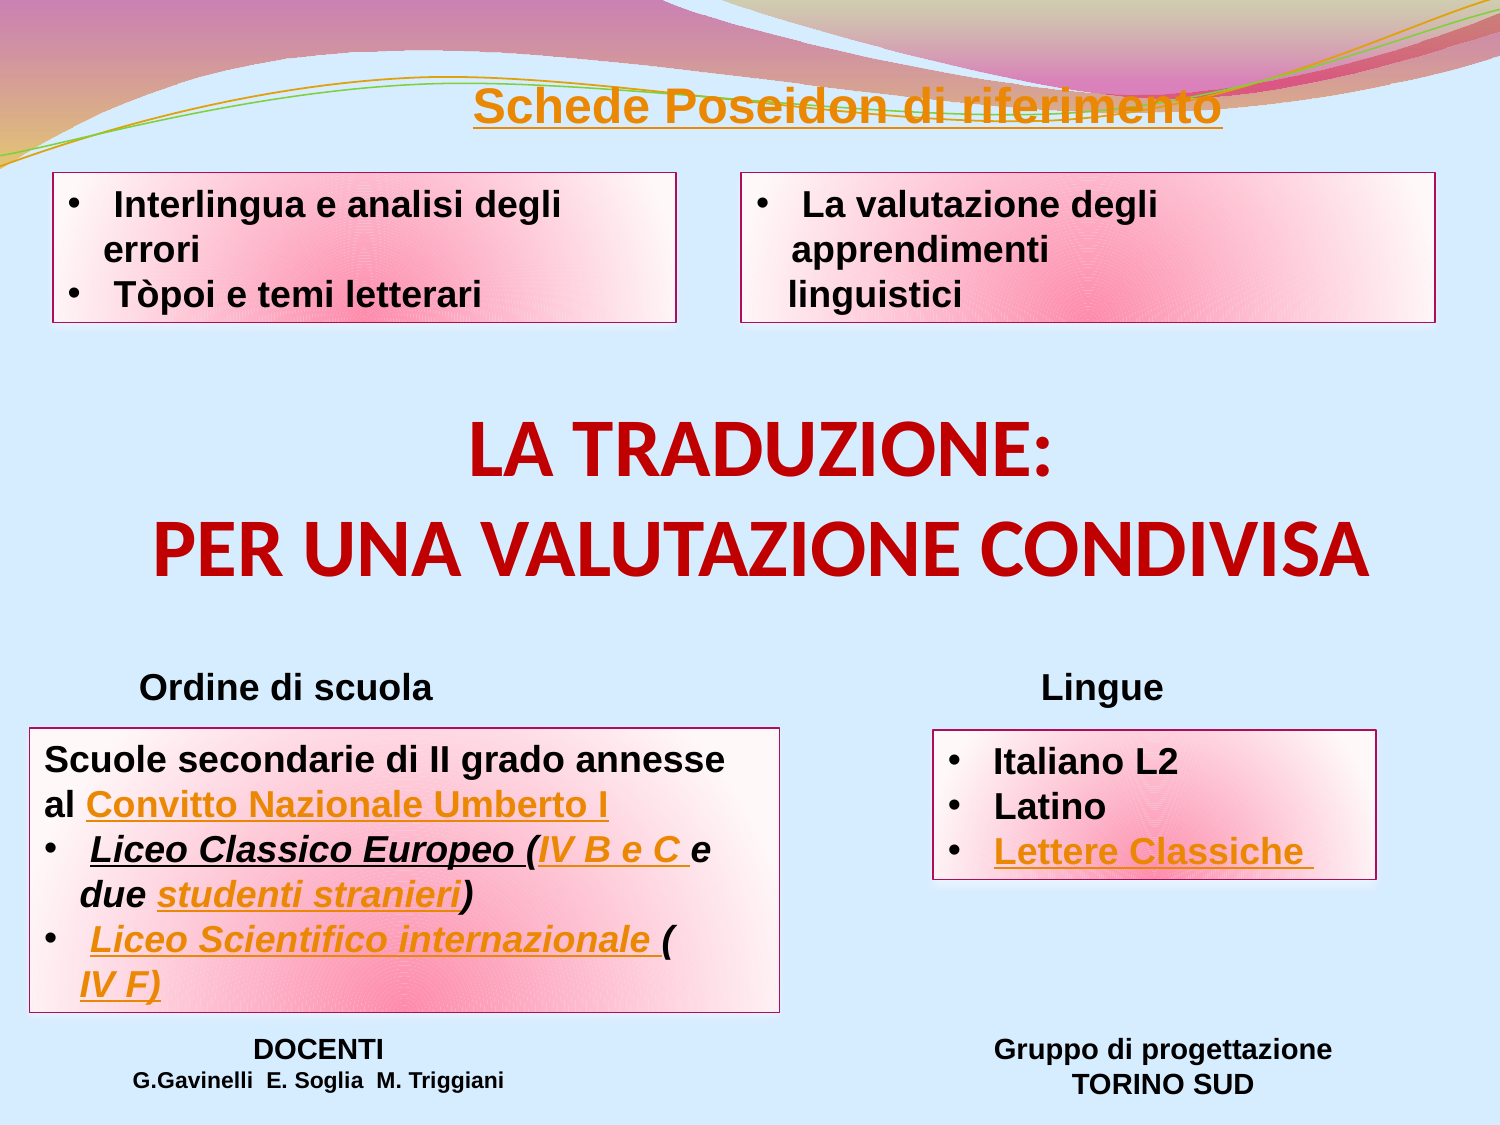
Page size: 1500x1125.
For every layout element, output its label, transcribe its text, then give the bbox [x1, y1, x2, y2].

text_box DOCENTI G.Gavinelli E. Soglia M. Triggiani [29, 1023, 609, 1101]
text_box LA TRADUZIONE: PER UNA VALUTAZIONE CONDIVISA [100, 385, 1424, 601]
text_box Gruppo di progettazione TORINO SUD [879, 1023, 1447, 1108]
text_box Scuole secondarie di II grado annesse al Convitto Nazionale Umberto I Liceo Classico Europeo (IV B e C e due studenti stranieri) Liceo Scientifico internazionale ( IV F) [29, 727, 780, 1013]
text_box Interlingua e analisi degli errori Tòpoi e temi letterari [52, 172, 677, 323]
text_box La valutazione degli apprendimenti linguistici [740, 172, 1436, 323]
text_box Ordine di scuola [123, 655, 448, 716]
text_box Italiano L2 Latino Lettere Classiche [932, 729, 1377, 880]
text_box Lingue [1026, 655, 1190, 716]
text_box Schede Poseidon di riferimento [458, 66, 1238, 142]
